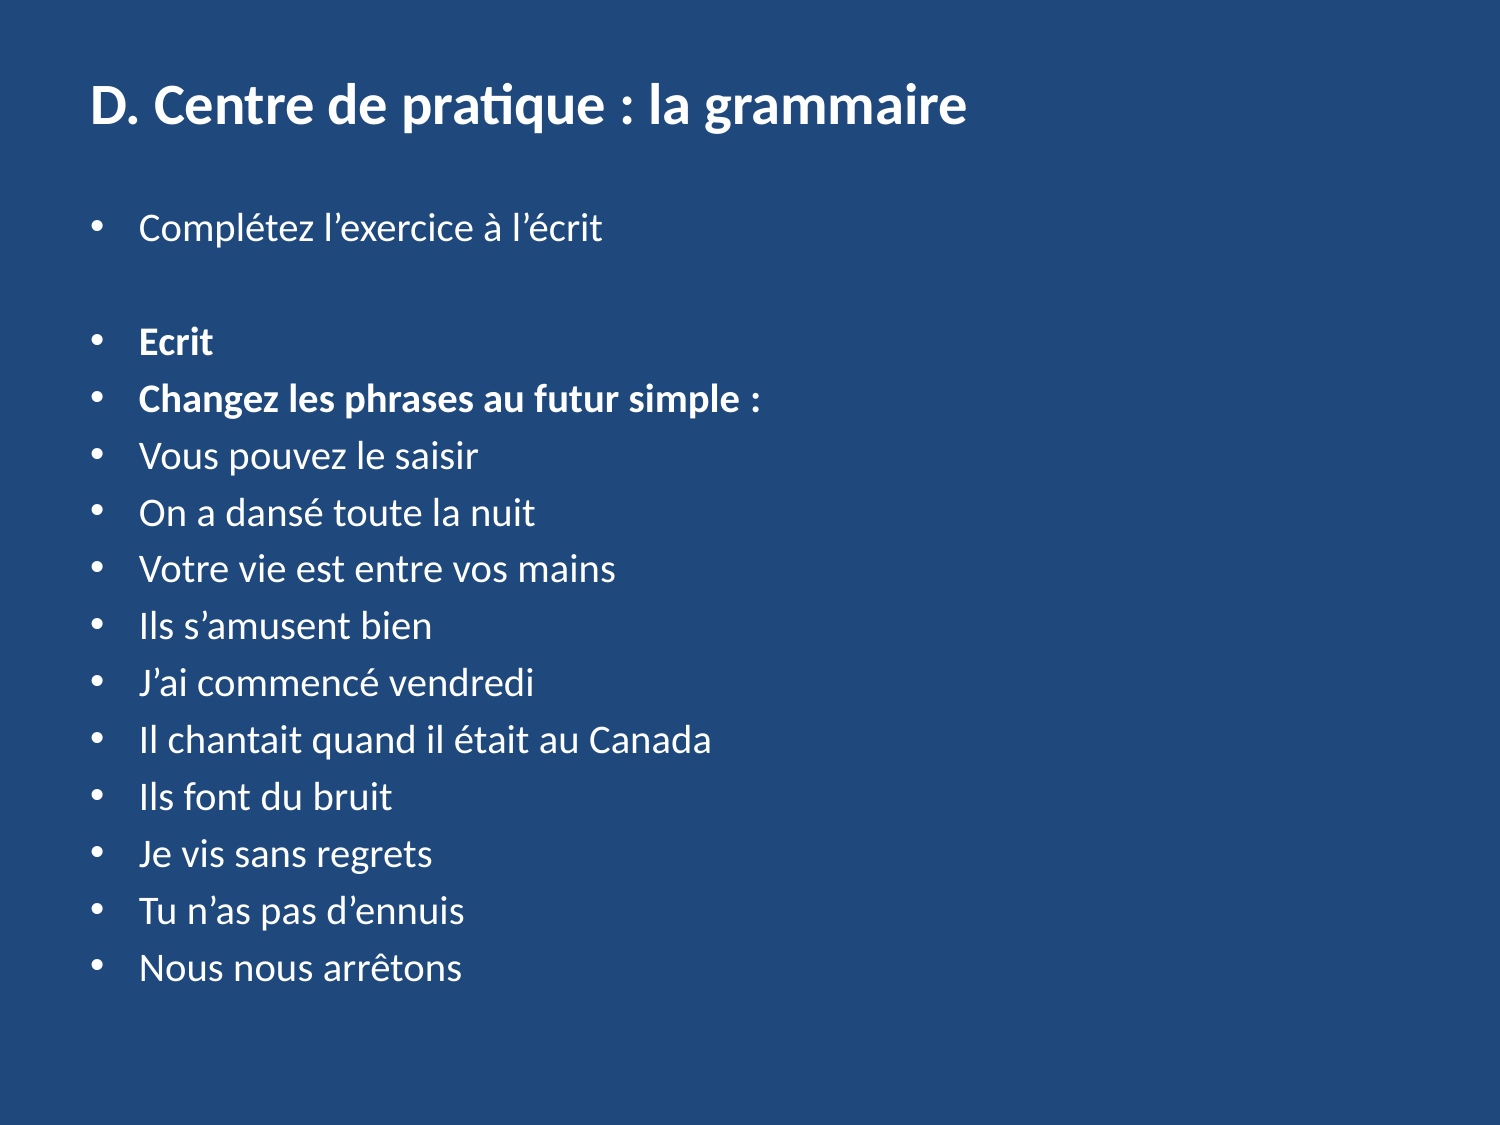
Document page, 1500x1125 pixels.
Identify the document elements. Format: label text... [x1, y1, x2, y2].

list D. Centre de pratique : la grammaire Complétez l’exercice à l’écrit Ecrit Changez les phrases au futur simple : Vous pouvez le saisir On a dansé toute la nuit Votre vie est entre vos mains Ils s’amusent bien J’ai commencé vendredi Il chantait quand il était au Canada Ils font du bruit Je vis sans regrets Tu n’as pas d’ennuis Nous nous arrêtons [75, 58, 1425, 1008]
